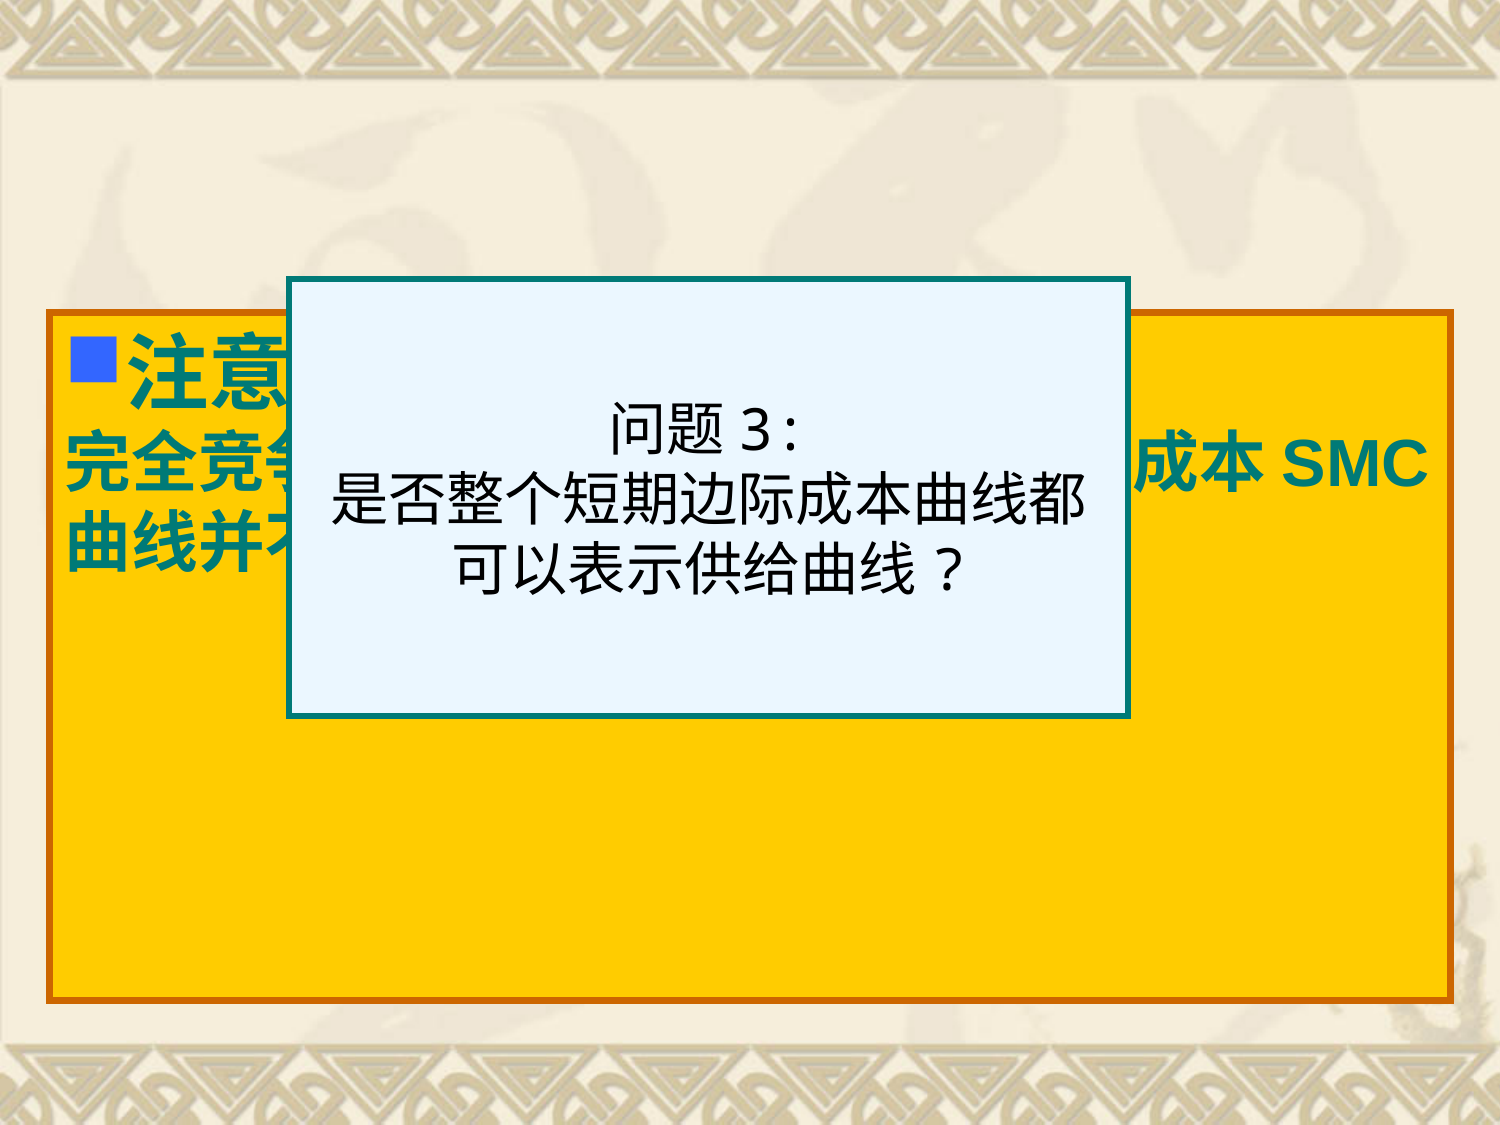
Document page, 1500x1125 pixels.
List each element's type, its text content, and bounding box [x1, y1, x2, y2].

picture [0, 0, 1500, 1125]
text_box 问题3: 是否整个短期边际成本曲线都 可以表示供给曲线? [289, 278, 1129, 717]
list 注意： 完全竞争厂商的供给曲线和短期边际成本SMC曲线并不完全相同。 [49, 312, 1451, 1001]
